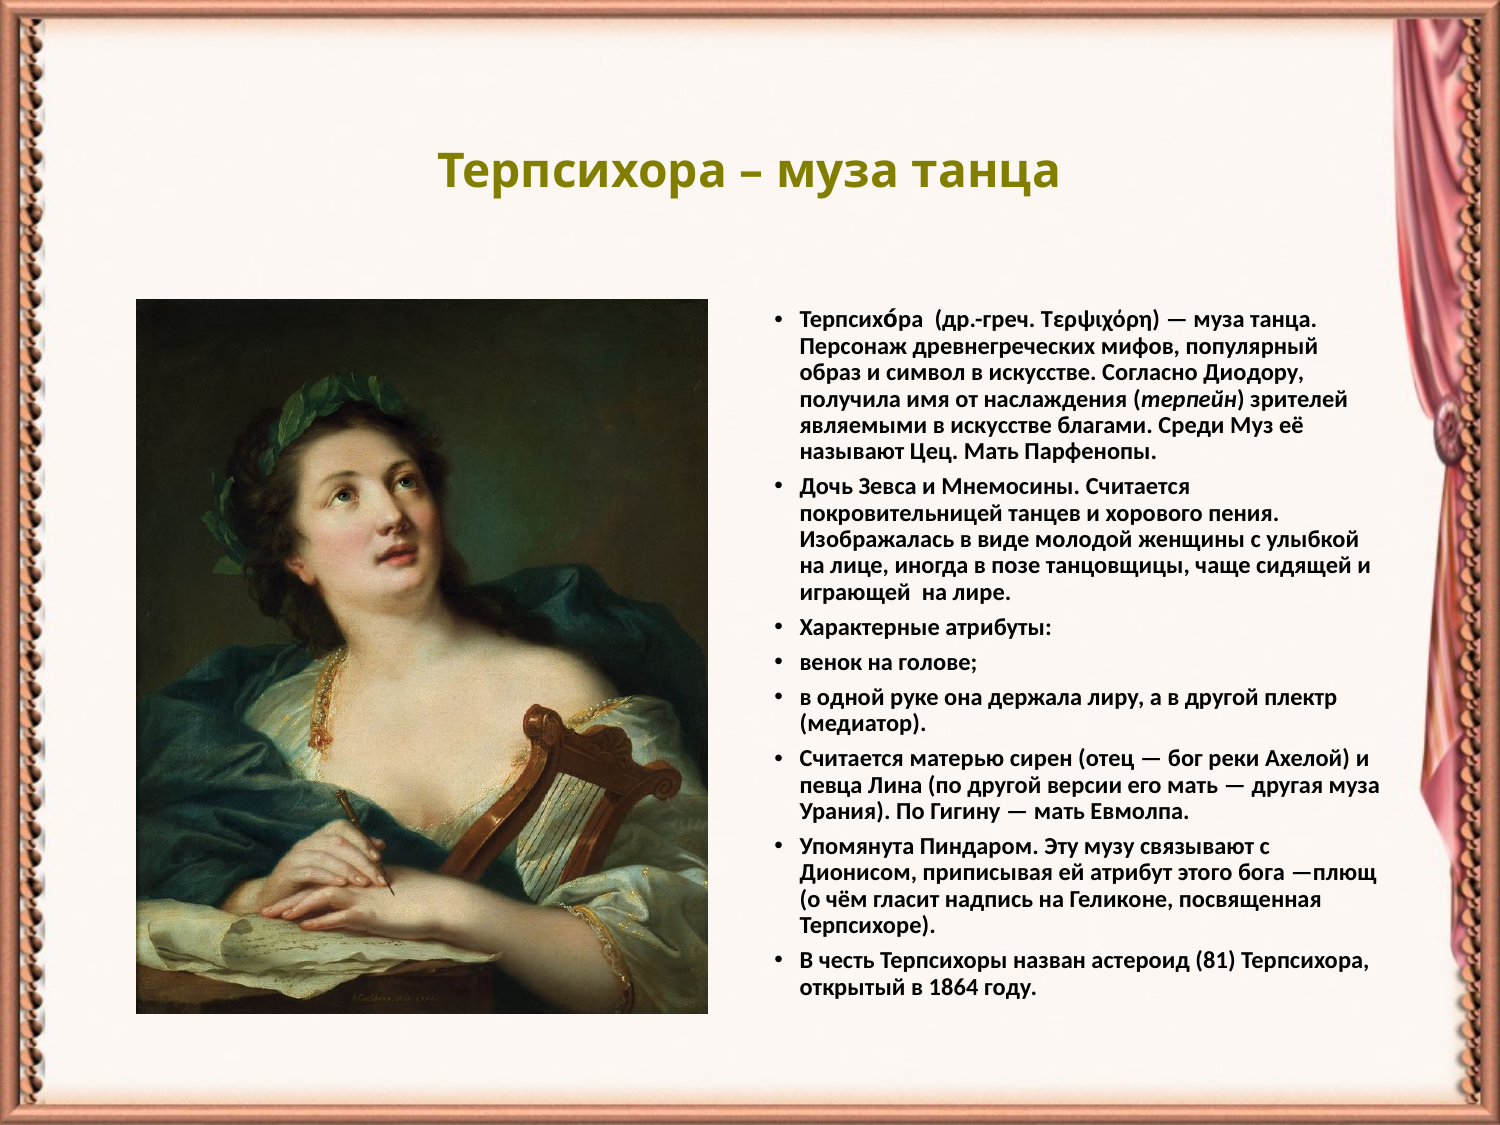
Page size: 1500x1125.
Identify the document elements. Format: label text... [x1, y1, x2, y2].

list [136, 299, 708, 1014]
picture [0, 0, 1500, 1125]
list Терпсихо́ра (др.-греч. Τερψιχόρη) — муза танца. Персонаж древнегреческих мифов, популярный образ и символ в искусстве. Согласно Диодору, получила имя от наслаждения (терпейн) зрителей являемыми в искусстве благами. Среди Муз её называют Цец. Мать Парфенопы. Дочь Зевса и Мнемосины. Считается покровительницей танцев и хорового пения. Изображалась в виде молодой женщины с улыбкой на лице, иногда в позе танцовщицы, чаще сидящей и играющей на лире. Характерные атрибуты: венок на голове; в одной руке она держала лиру, а в другой плектр (медиатор). Считается матерью сирен (отец — бог реки Ахелой) и певца Лина (по другой версии его мать — другая муза Урания). По Гигину — мать Евмолпа. Упомянута Пиндаром. Эту музу связывают с Дионисом, приписывая ей атрибут этого бога —плющ (о чём гласит надпись на Геликоне, посвященная Терпсихоре). В честь Терпсихоры назван астероид (81) Терпсихора, открытый в 1864 году. [759, 299, 1397, 1014]
title Терпсихора – муза танца [103, 85, 1397, 278]
